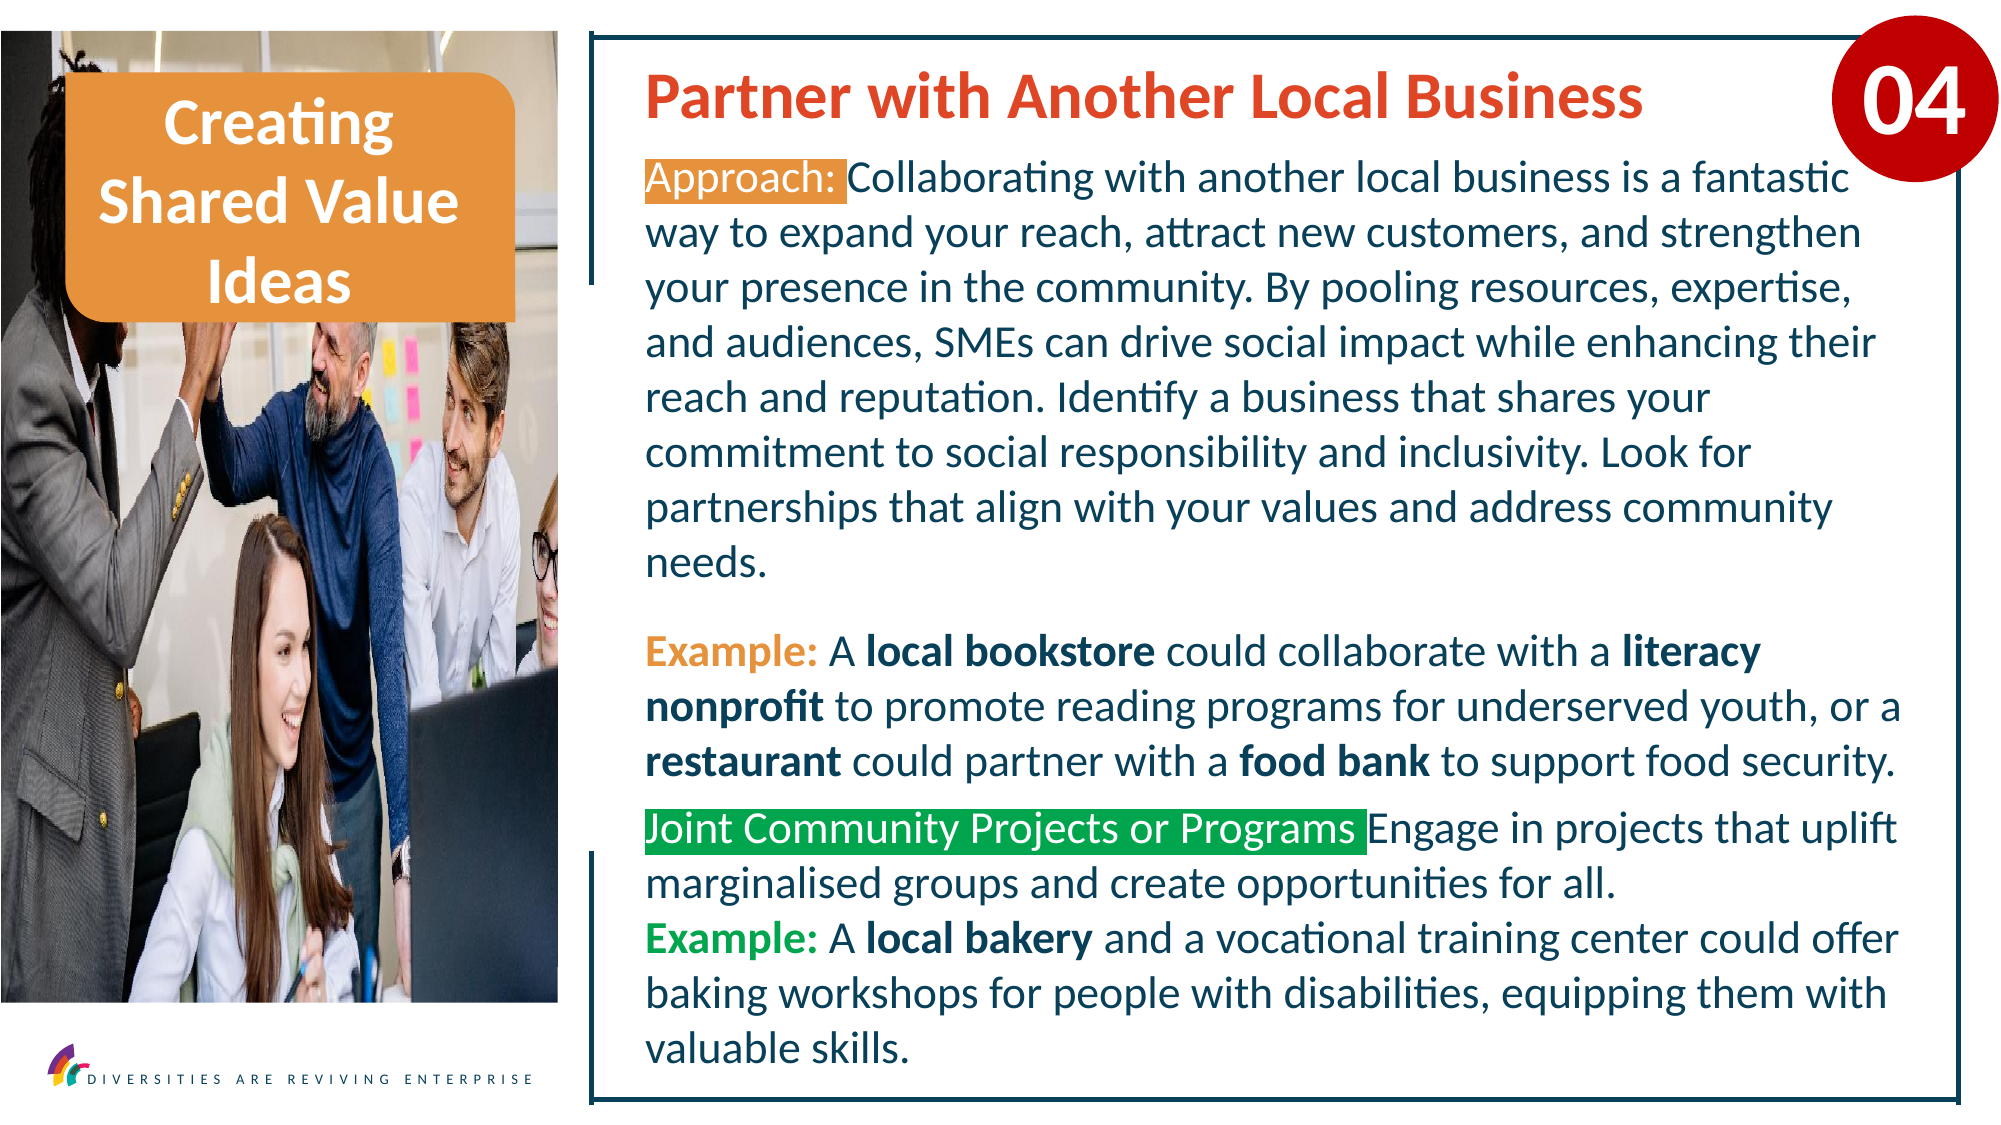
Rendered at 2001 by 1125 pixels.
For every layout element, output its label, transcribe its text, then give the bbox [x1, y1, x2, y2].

picture [1, 30, 558, 1003]
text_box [1831, 15, 1999, 183]
list Partner with Another Local Business [630, 44, 1831, 101]
list Approach: Collaborating with another local business is a fantastic way to expand your reach, attract new customers, and strengthen your presence in the community. By pooling resources, expertise, and audiences, SMEs can drive social impact while enhancing their reach and reputation. Identify a business that shares your commitment to social responsibility and inclusivity. Look for partnerships that align with your values and address community needs. Example: A local bookstore could collaborate with a literacy nonprofit to promote reading programs for underserved youth, or a restaurant could partner with a food bank to support food security. Joint Community Projects or Programs Engage in projects that uplift marginalised groups and create opportunities for all. Example: A local bakery and a vocational training center could offer baking workshops for people with disabilities, equipping them with valuable skills. [630, 139, 1922, 304]
